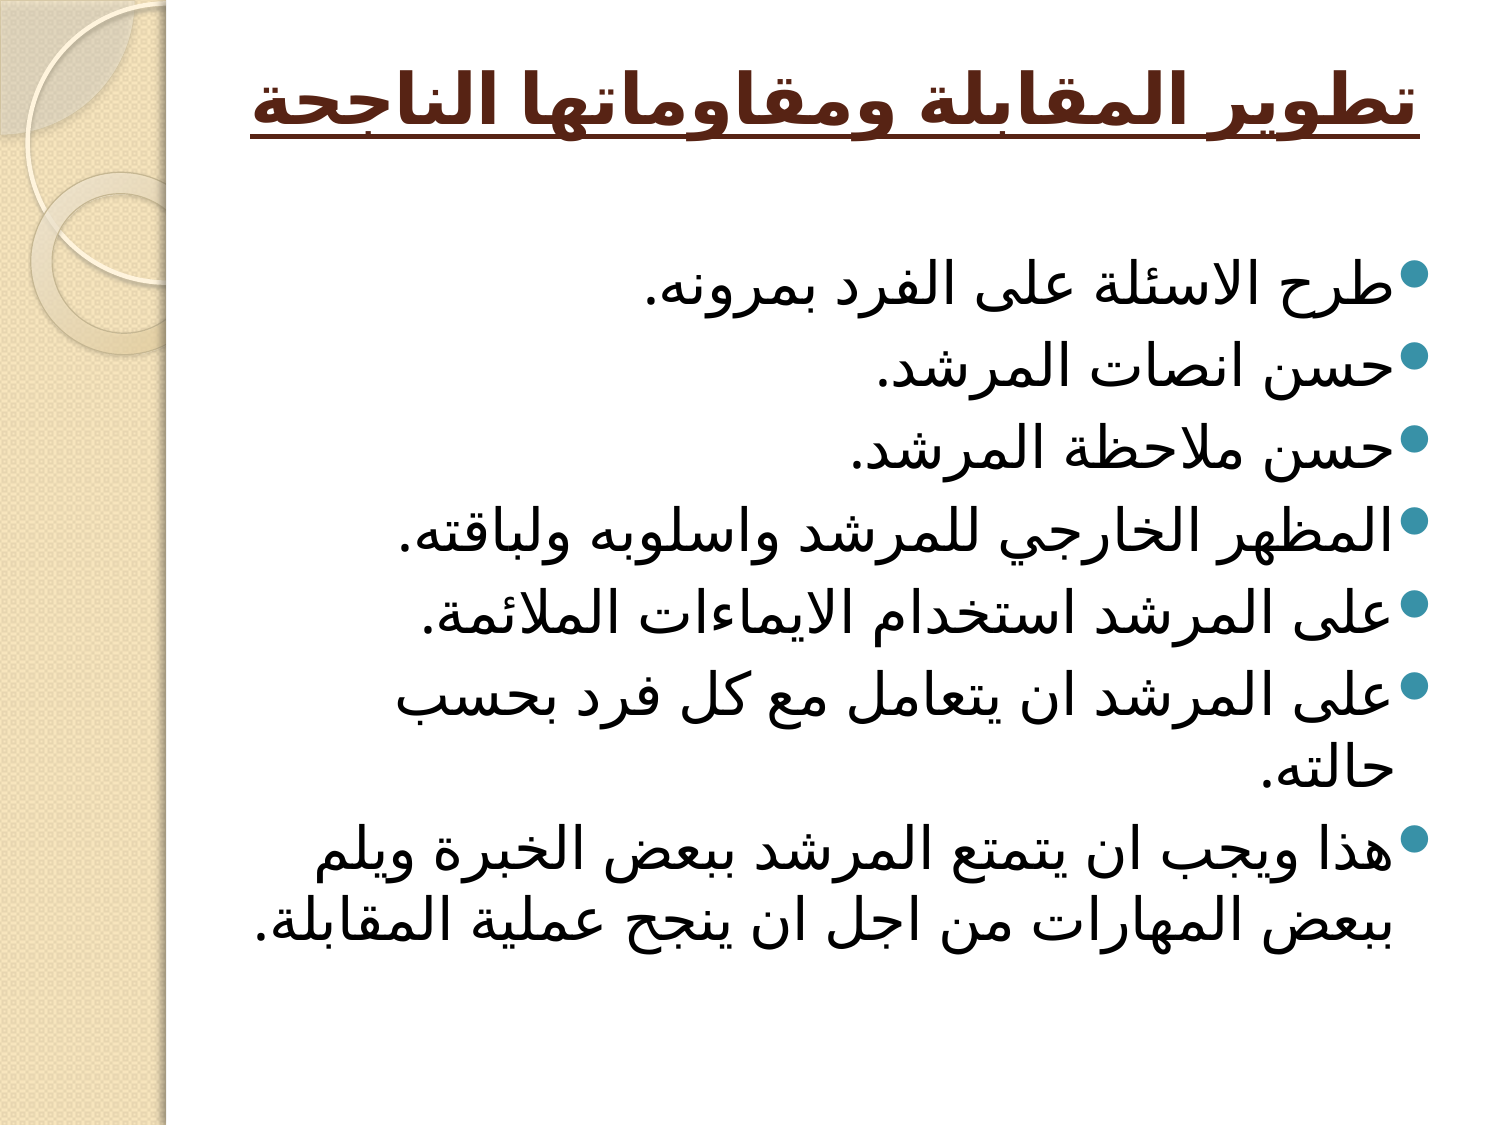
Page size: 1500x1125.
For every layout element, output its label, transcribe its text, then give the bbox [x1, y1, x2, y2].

title تطوير المقابلة ومقاوماتها الناجحة [235, 45, 1466, 233]
list طرح الاسئلة على الفرد بمرونه. حسن انصات المرشد. حسن ملاحظة المرشد. المظهر الخارجي للمرشد واسلوبه ولباقته. على المرشد استخدام الايماءات الملائمة. على المرشد ان يتعامل مع كل فرد بحسب حالته. هذا ويجب ان يتمتع المرشد ببعض الخبرة ويلم ببعض المهارات من اجل ان ينجح عملية المقابلة. [235, 237, 1466, 1025]
